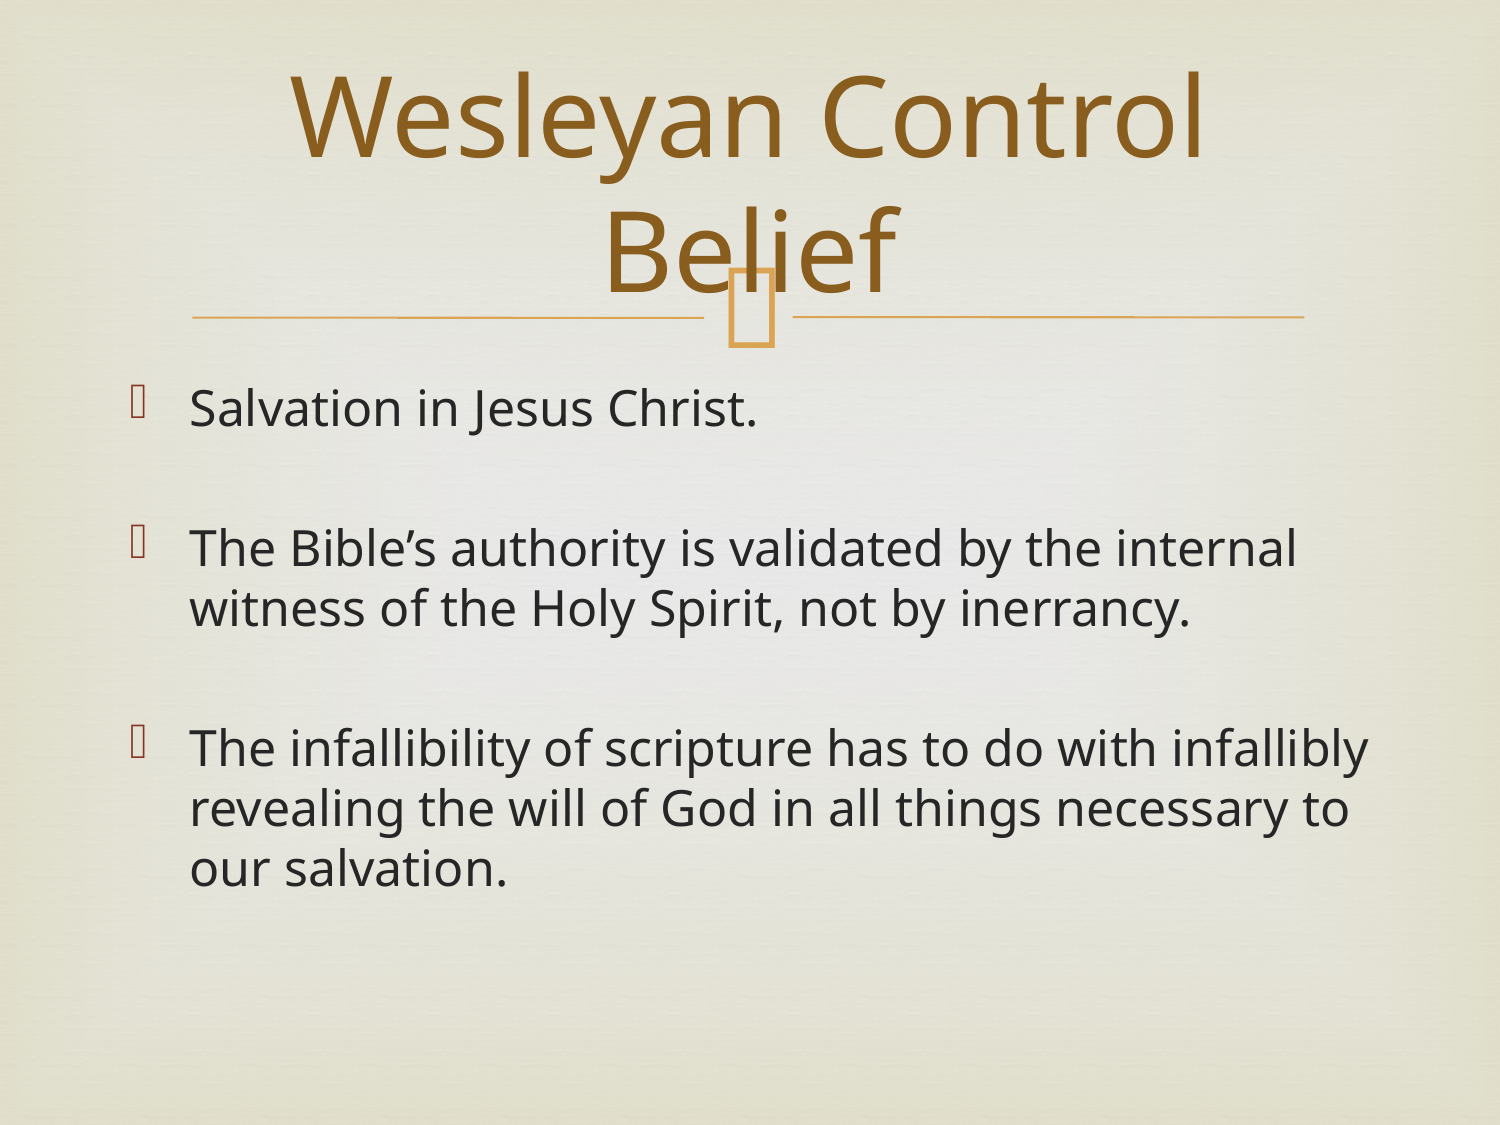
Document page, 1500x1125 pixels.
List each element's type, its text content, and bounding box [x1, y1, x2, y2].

list Salvation in Jesus Christ. The Bible’s authority is validated by the internal witness of the Holy Spirit, not by inerrancy. The infallibility of scripture has to do with infallibly revealing the will of God in all things necessary to our salvation. [114, 368, 1386, 1005]
title Wesleyan Control Belief [112, 93, 1386, 267]
